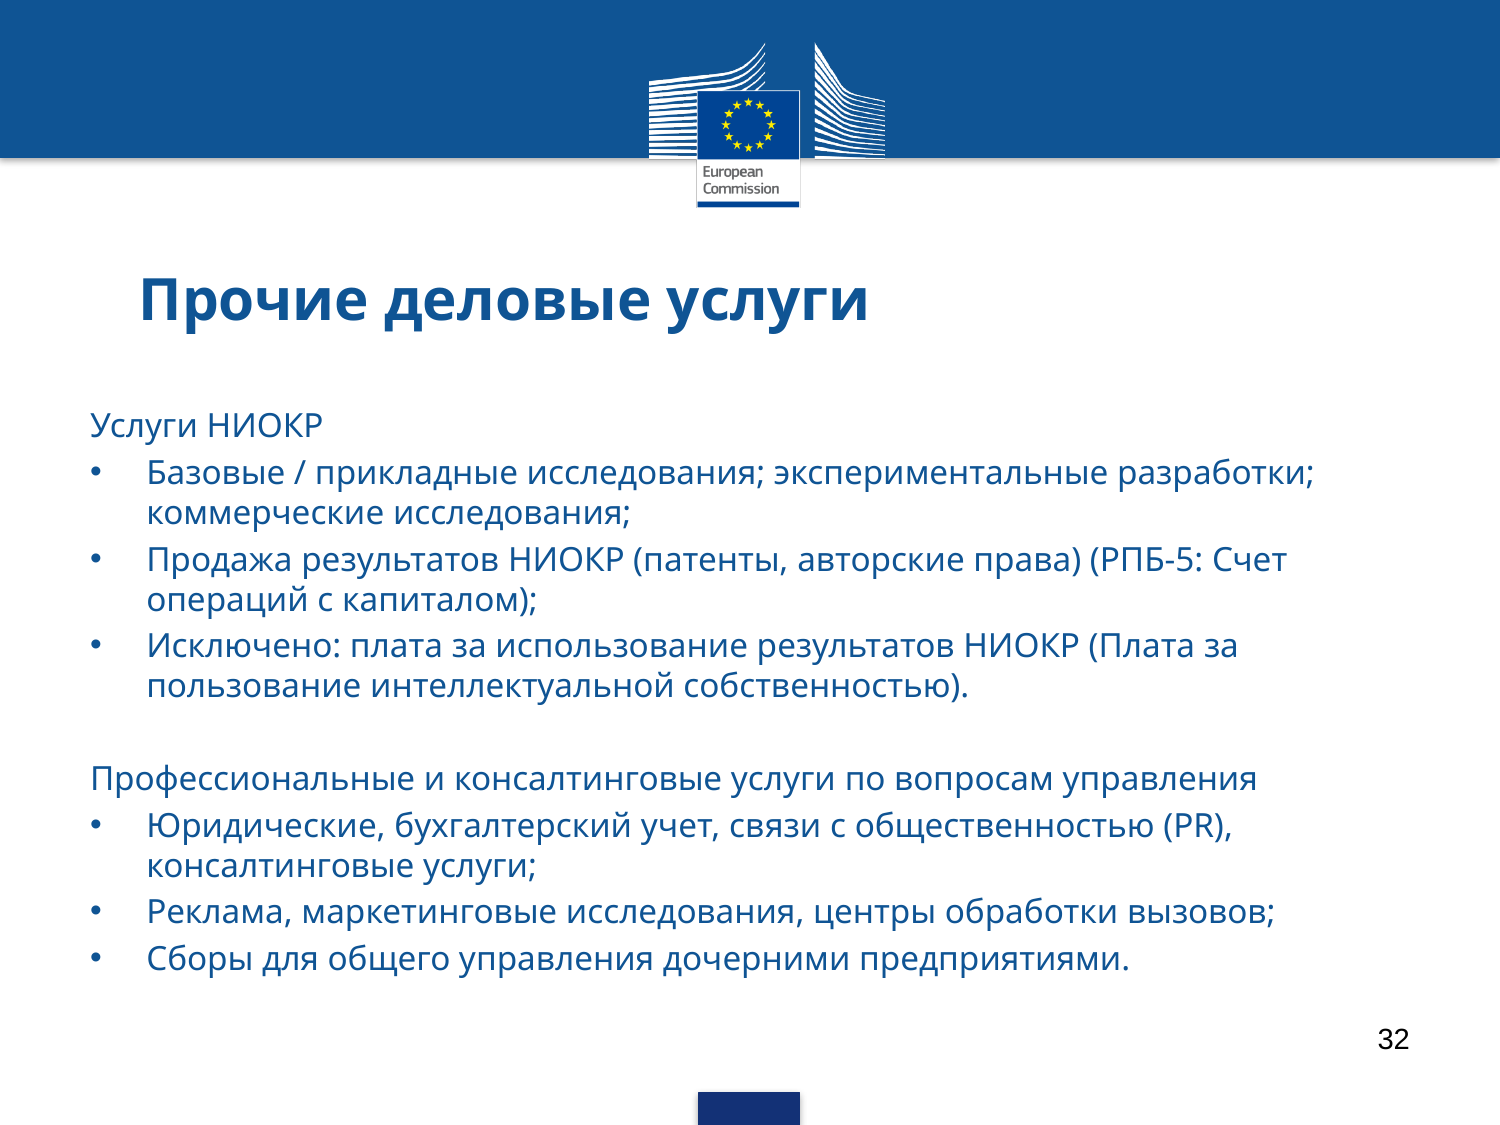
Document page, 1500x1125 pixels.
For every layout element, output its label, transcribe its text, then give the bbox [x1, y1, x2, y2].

list Услуги НИОКР Базовые / прикладные исследования; экспериментальные разработки; коммерческие исследования; Продажа результатов НИОКР (патенты, авторские права) (РПБ-5: Счет операций с капиталом); Исключено: плата за использование результатов НИОКР (Плата за пользование интеллектуальной собственностью). Профессиональные и консалтинговые услуги по вопросам управления Юридические, бухгалтерский учет, связи с общественностью (PR), консалтинговые услуги; Реклама, маркетинговые исследования, центры обработки вызовов; Сборы для общего управления дочерними предприятиями. [75, 397, 1425, 977]
picture [649, 42, 885, 208]
title Прочие деловые услуги [64, 219, 1500, 374]
slide_number 32 [1074, 1012, 1425, 1091]
